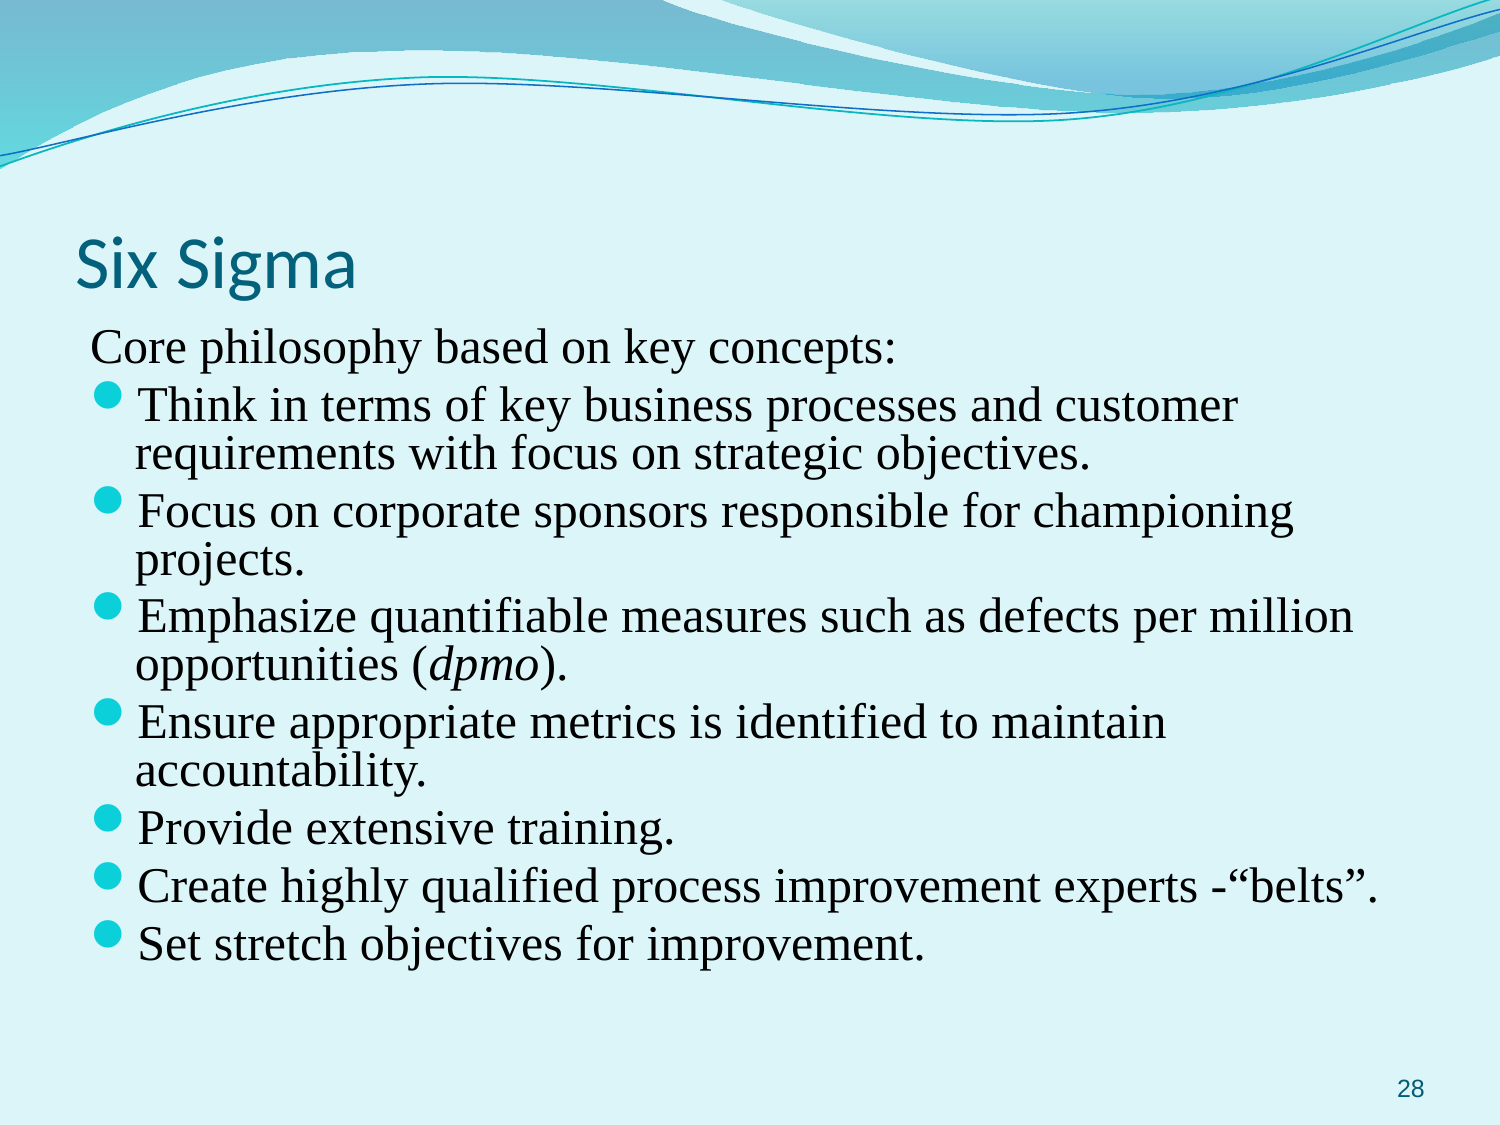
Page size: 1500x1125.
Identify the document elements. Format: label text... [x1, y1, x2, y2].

title Six Sigma [74, 115, 1426, 304]
slide_number 28 [1299, 1042, 1425, 1103]
list Core philosophy based on key concepts: Think in terms of key business processes and customer requirements with focus on strategic objectives. Focus on corporate sponsors responsible for championing projects. Emphasize quantifiable measures such as defects per million opportunities (dpmo). Ensure appropriate metrics is identified to maintain accountability. Provide extensive training. Create highly qualified process improvement experts -“belts”. Set stretch objectives for improvement. [74, 317, 1426, 1038]
